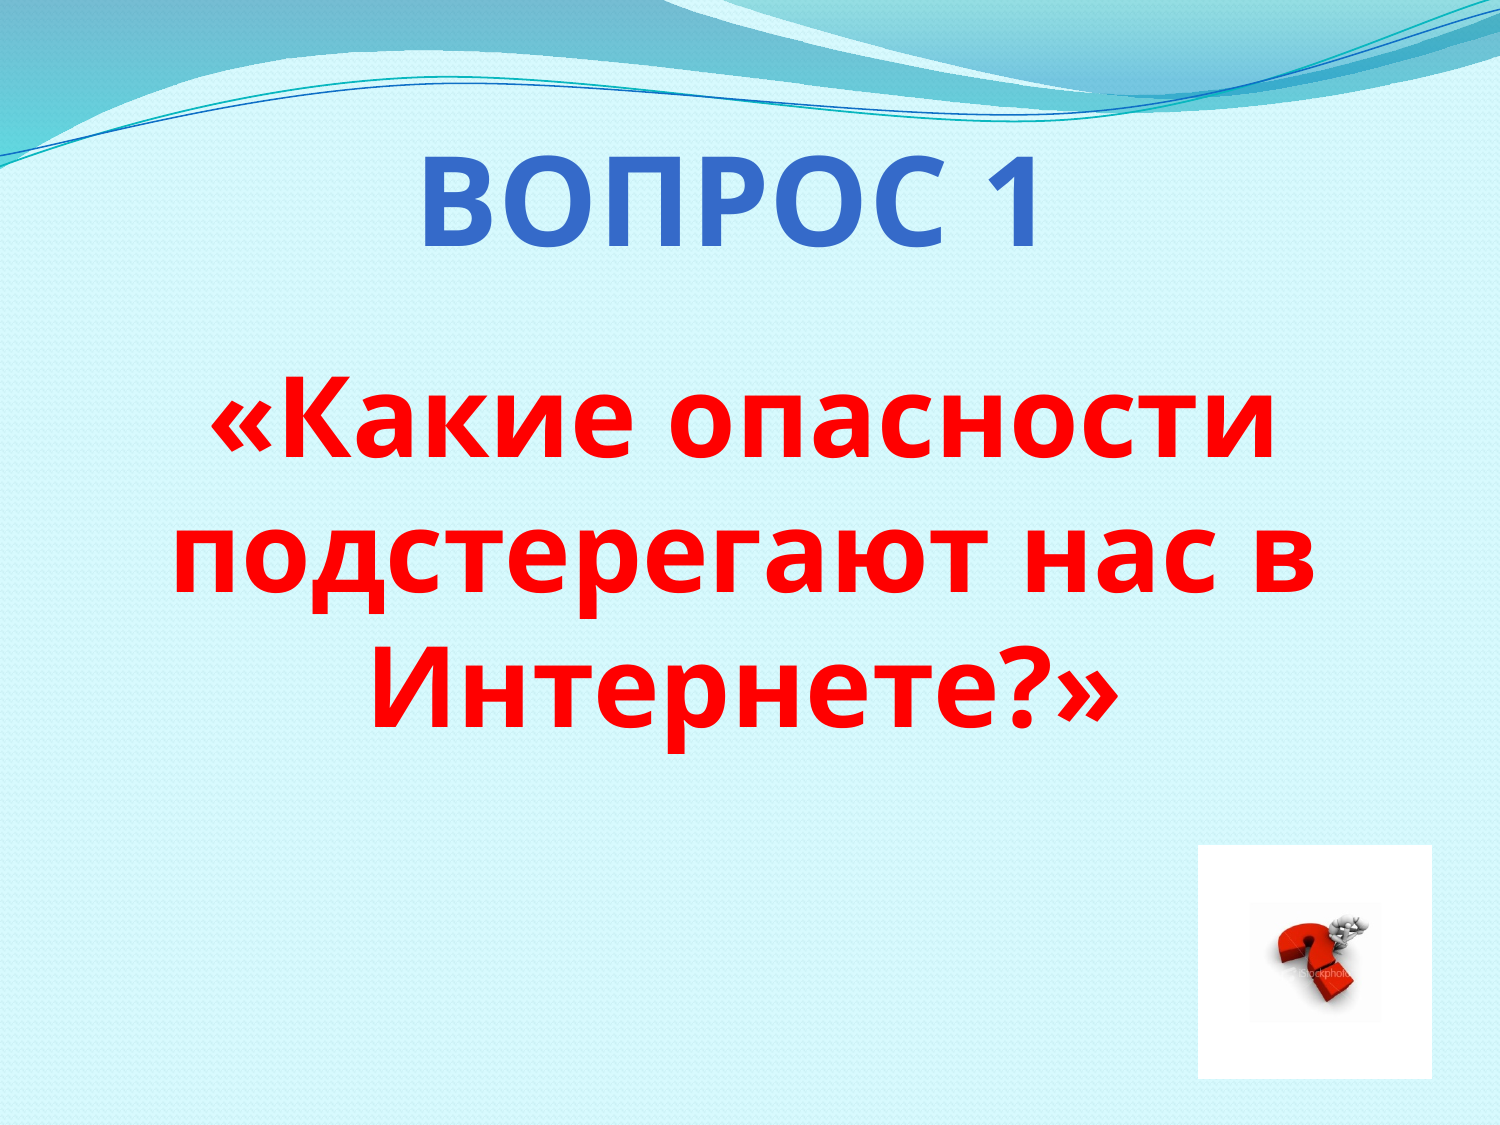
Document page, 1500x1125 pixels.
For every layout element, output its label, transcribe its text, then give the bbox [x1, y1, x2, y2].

text_box «Какие опасности подстерегают нас в Интернете?» [64, 338, 1424, 758]
picture [1198, 845, 1432, 1079]
text_box ВОПРоС 1 [363, 113, 1137, 279]
